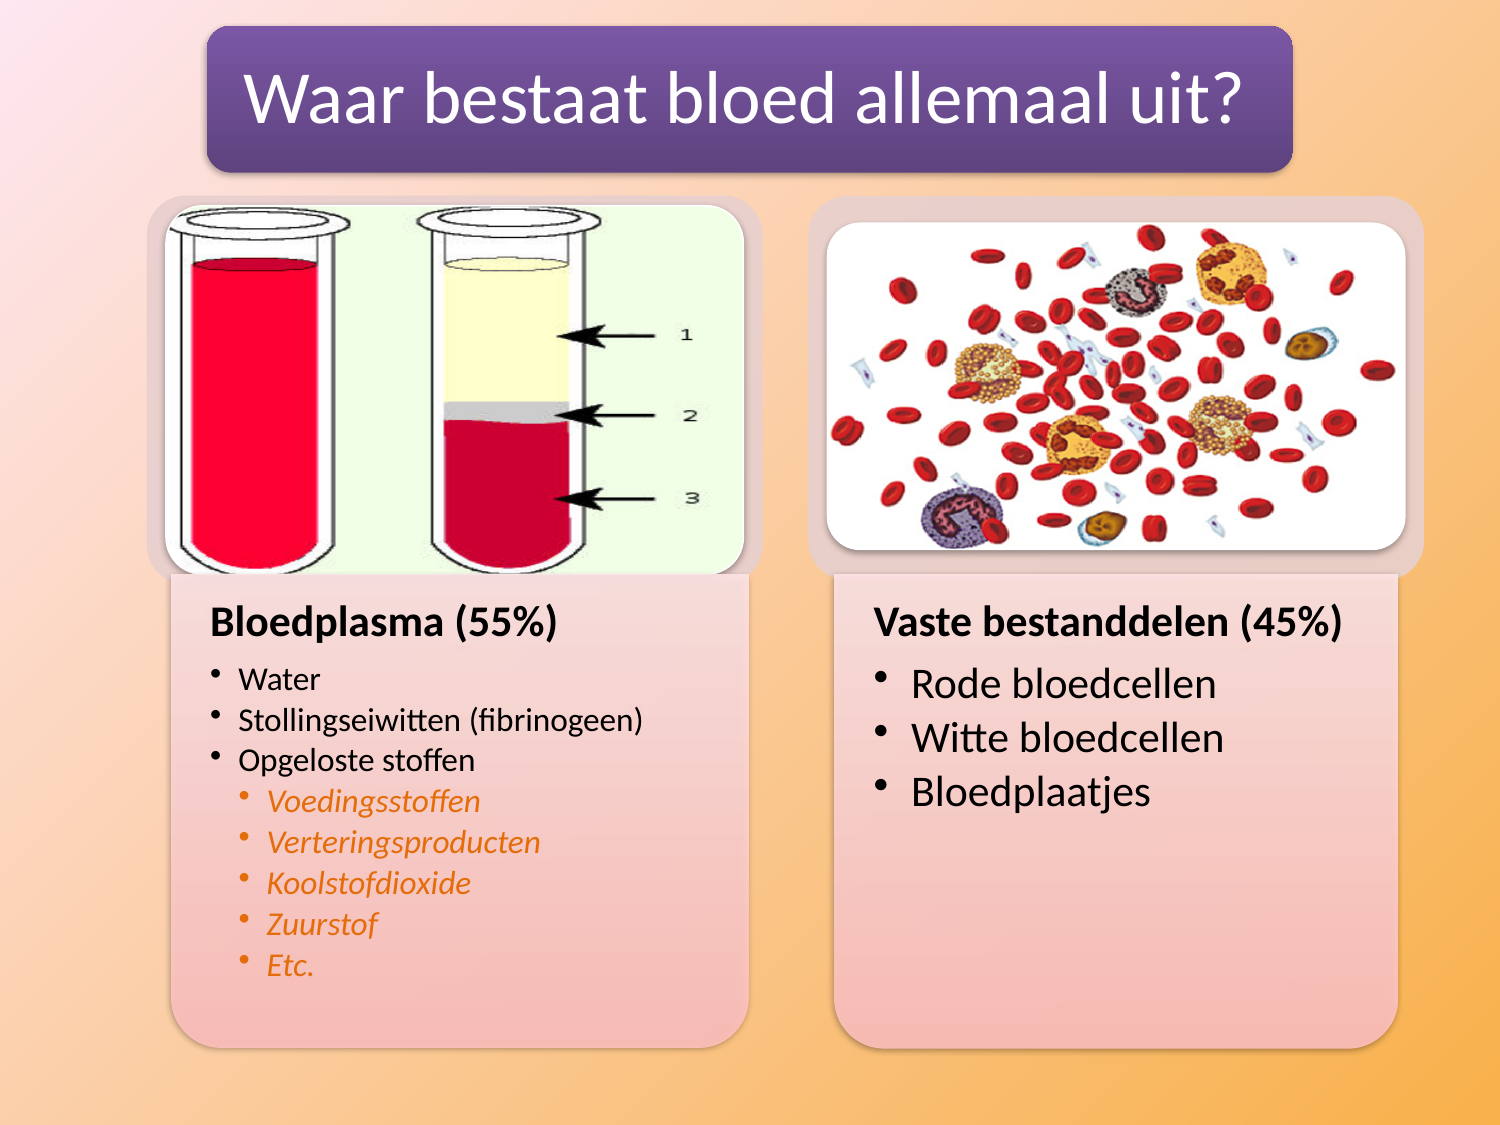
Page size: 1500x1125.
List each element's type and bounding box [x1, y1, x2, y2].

text_box [808, 196, 1424, 1048]
text_box [206, 18, 1294, 173]
text_box [147, 196, 763, 1058]
